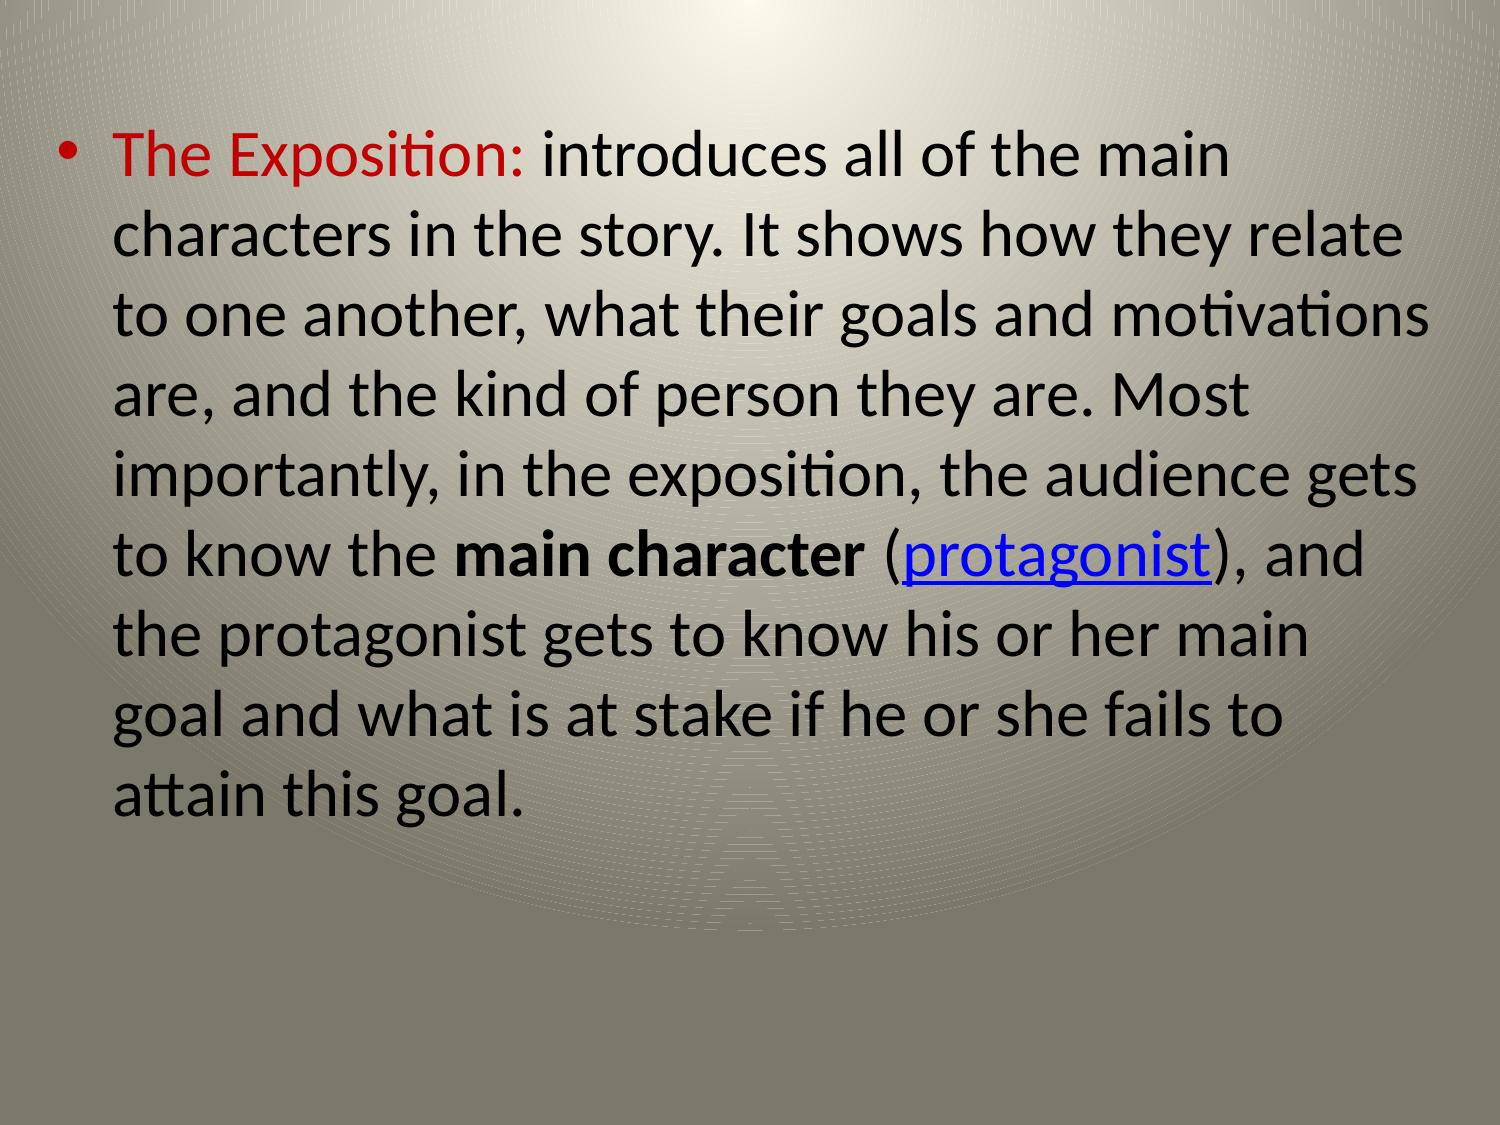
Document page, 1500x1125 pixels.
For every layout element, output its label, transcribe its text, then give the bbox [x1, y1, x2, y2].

list The Exposition: introduces all of the main characters in the story. It shows how they relate to one another, what their goals and motivations are, and the kind of person they are. Most importantly, in the exposition, the audience gets to know the main character (protagonist), and the protagonist gets to know his or her main goal and what is at stake if he or she fails to attain this goal. [41, 101, 1447, 1047]
